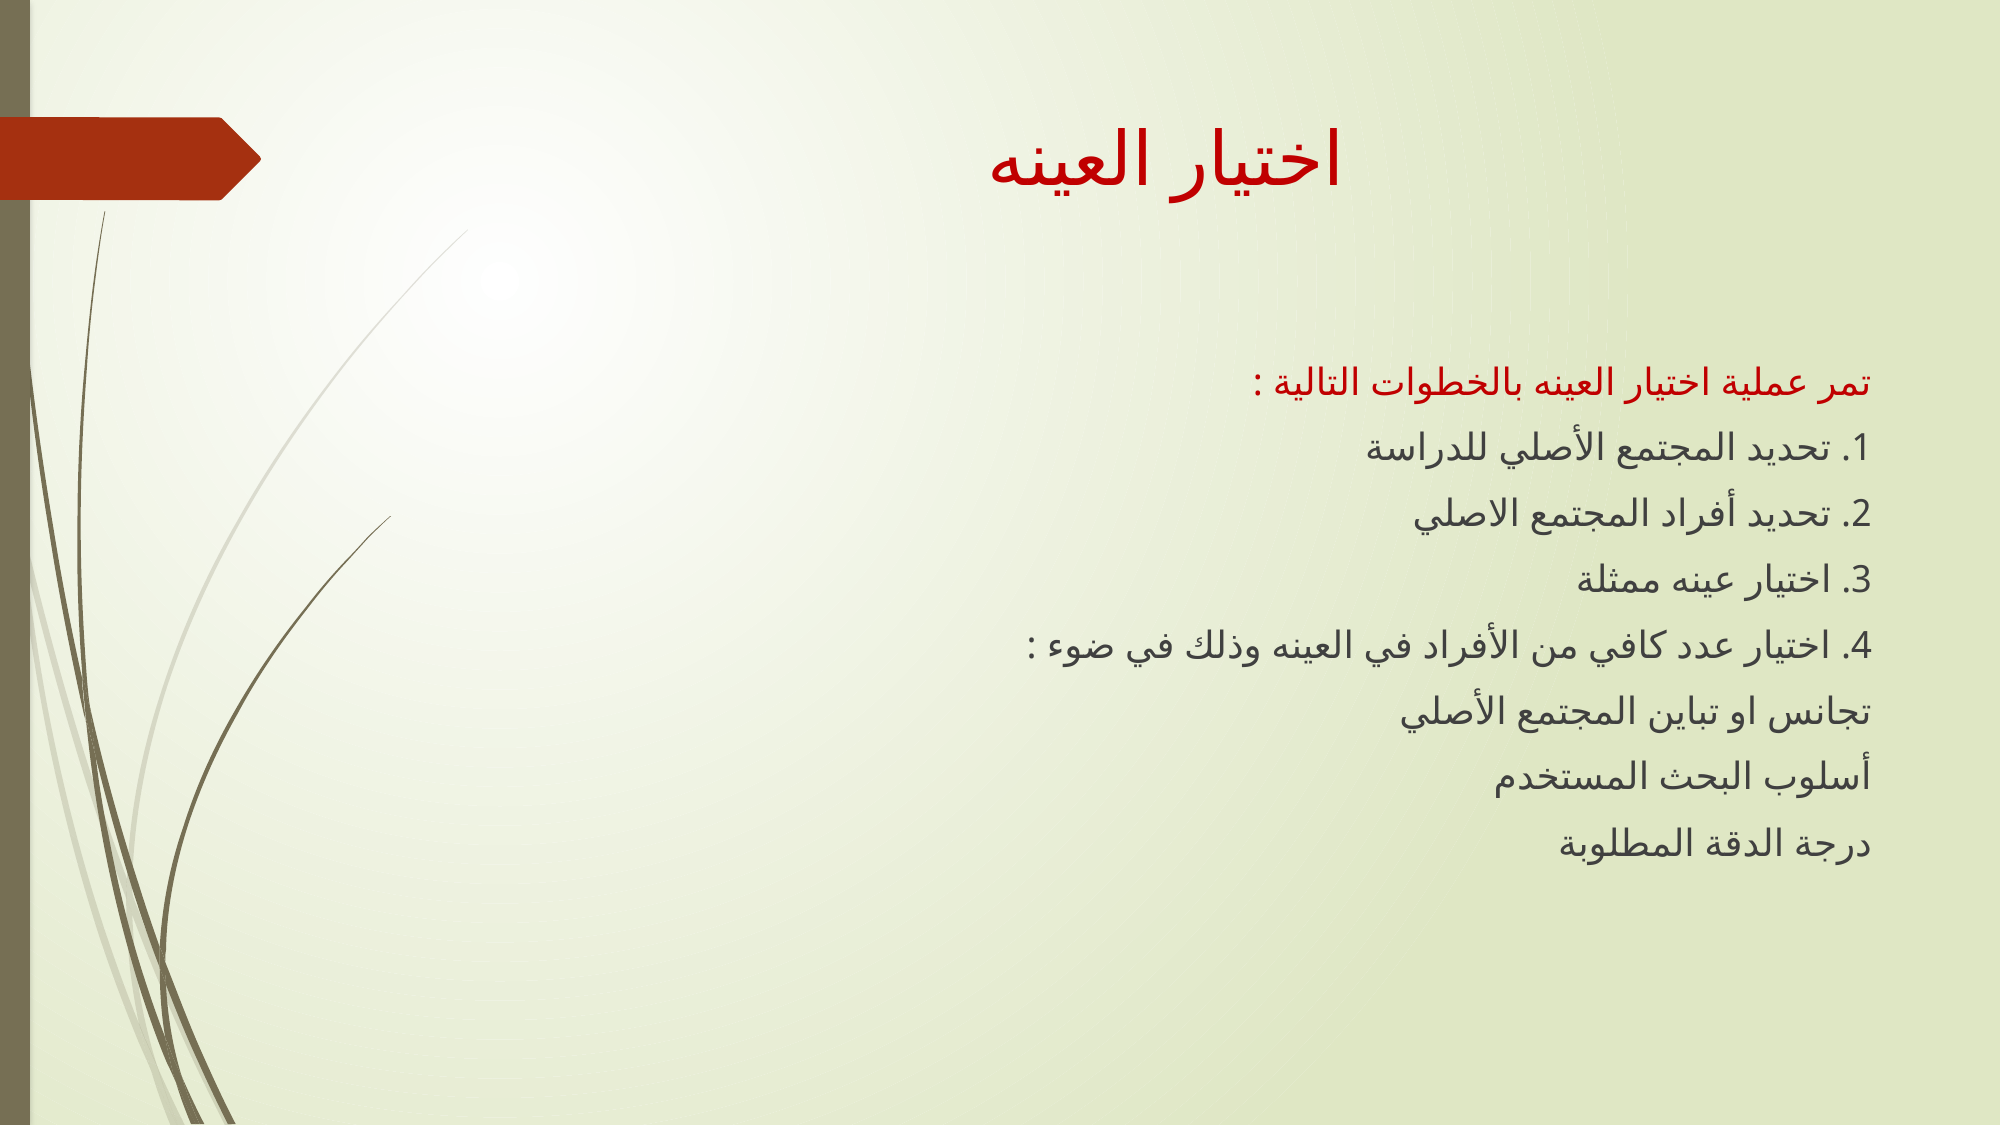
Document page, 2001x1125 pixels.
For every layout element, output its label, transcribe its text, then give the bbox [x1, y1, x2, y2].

title اختيار العينه [425, 102, 1888, 313]
list تمر عملية اختيار العينه بالخطوات التالية : 1. تحديد المجتمع الأصلي للدراسة 2. تحديد أفراد المجتمع الاصلي 3. اختيار عينه ممثلة 4. اختيار عدد كافي من الأفراد في العينه وذلك في ضوء : تجانس او تباين المجتمع الأصلي أسلوب البحث المستخدم درجة الدقة المطلوبة [424, 350, 1888, 970]
